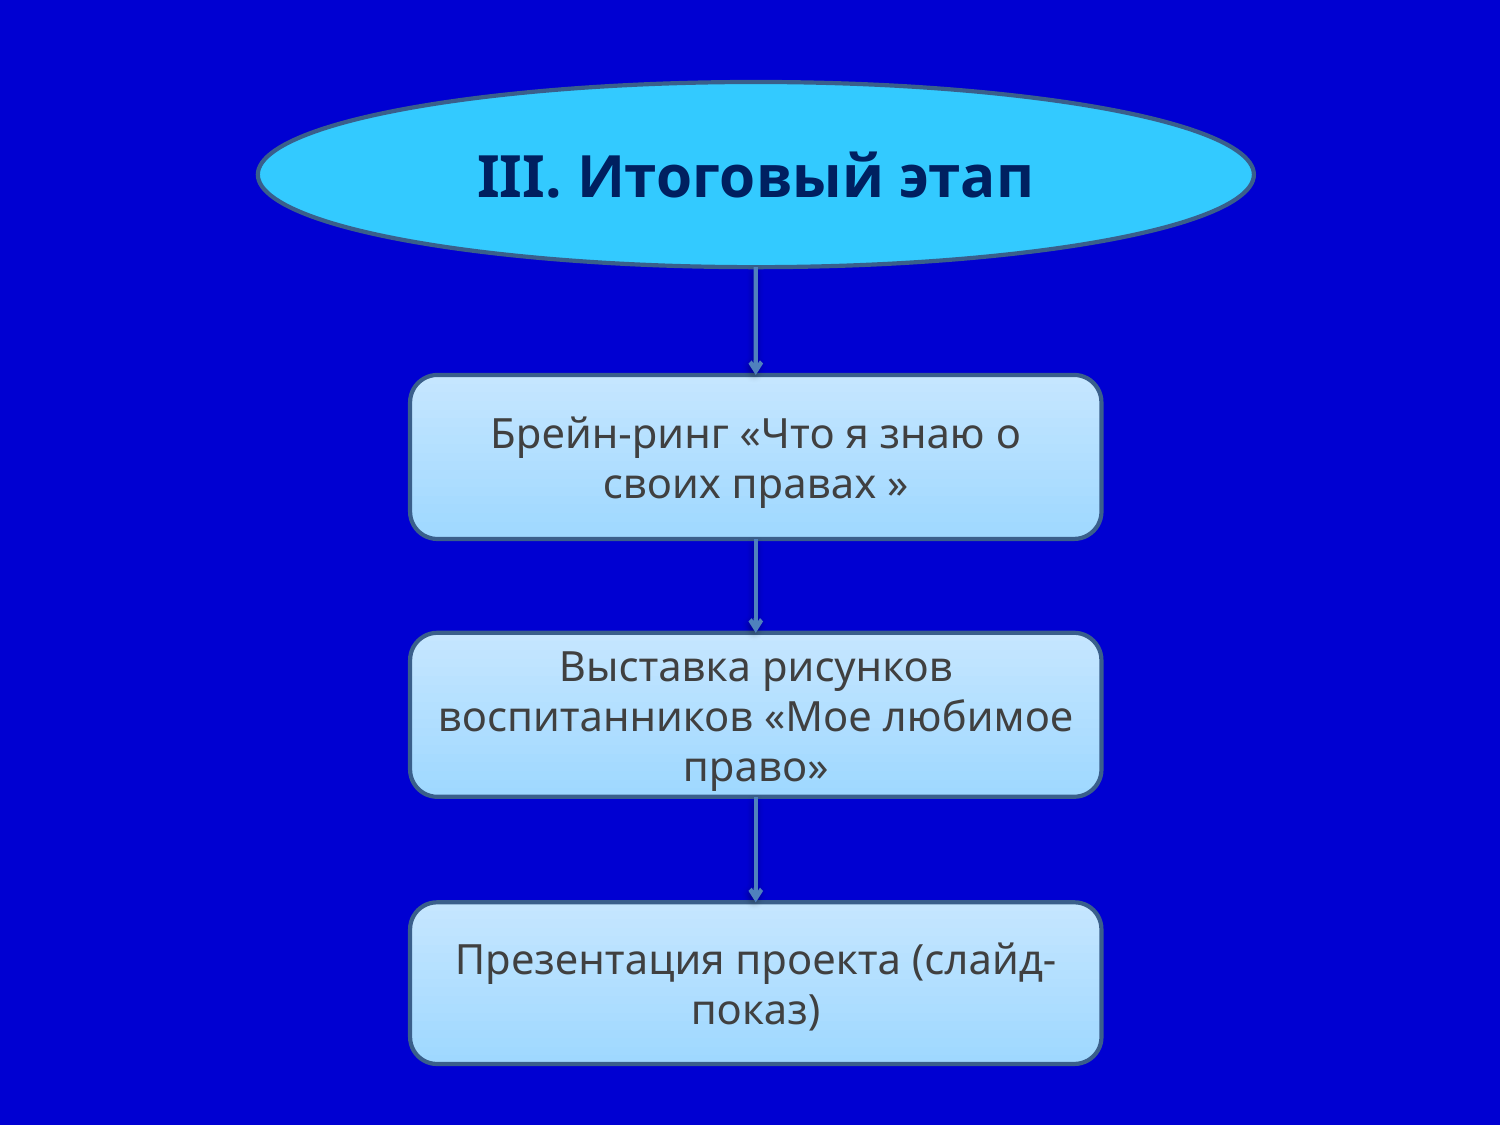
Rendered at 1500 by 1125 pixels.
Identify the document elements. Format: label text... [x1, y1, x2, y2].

text_box Презентация проекта (слайд-показ) [407, 900, 1104, 1067]
text_box III. Итоговый этап [255, 79, 1257, 270]
text_box Выставка рисунков воспитанников «Мое любимое право» [407, 630, 1104, 799]
text_box Брейн-ринг «Что я знаю о своих правах » [407, 372, 1104, 542]
